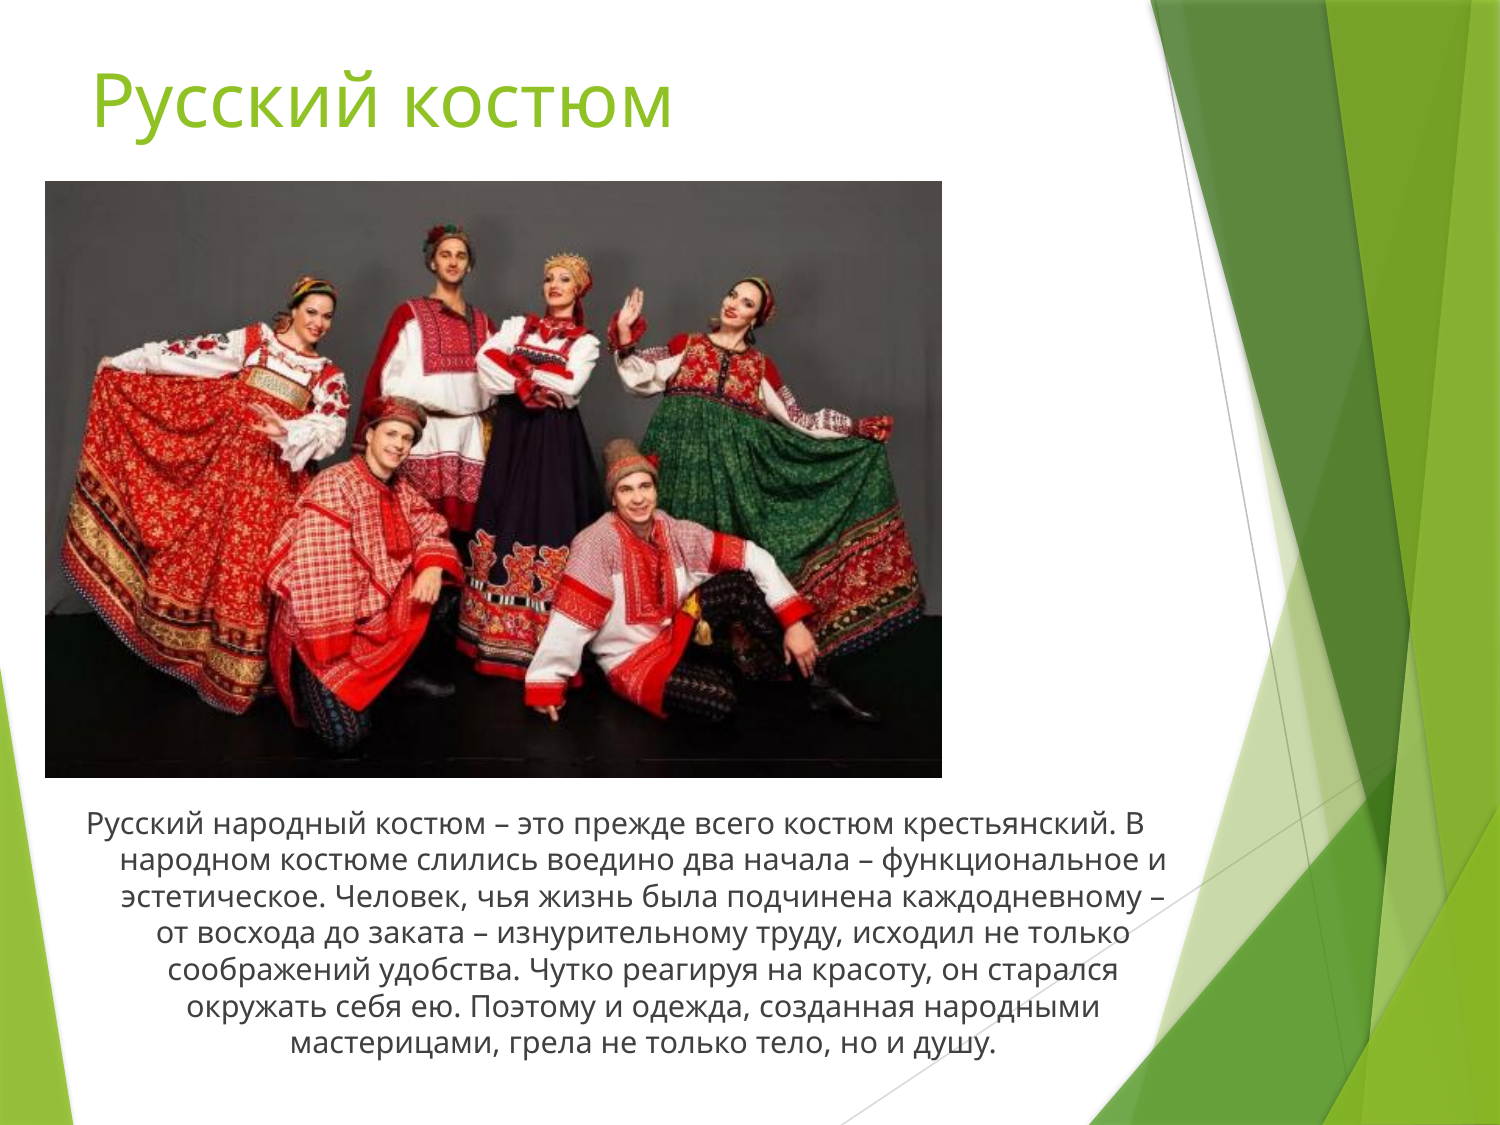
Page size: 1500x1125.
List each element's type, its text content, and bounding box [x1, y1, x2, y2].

title Русский костюм [75, 45, 1425, 233]
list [44, 181, 943, 778]
list Русский народный костюм – это прежде всего костюм крестьянский. В народном костюме слились воедино два начала – функциональное и эстетическое. Человек, чья жизнь была подчинена каждодневному – от восхода до заката – изнурительному труду, исходил не только соображений удобства. Чутко реагируя на красоту, он старался окружать себя ею. Поэтому и одежда, созданная народными мастерицами, грела не только тело, но и душу. [45, 796, 1185, 1125]
